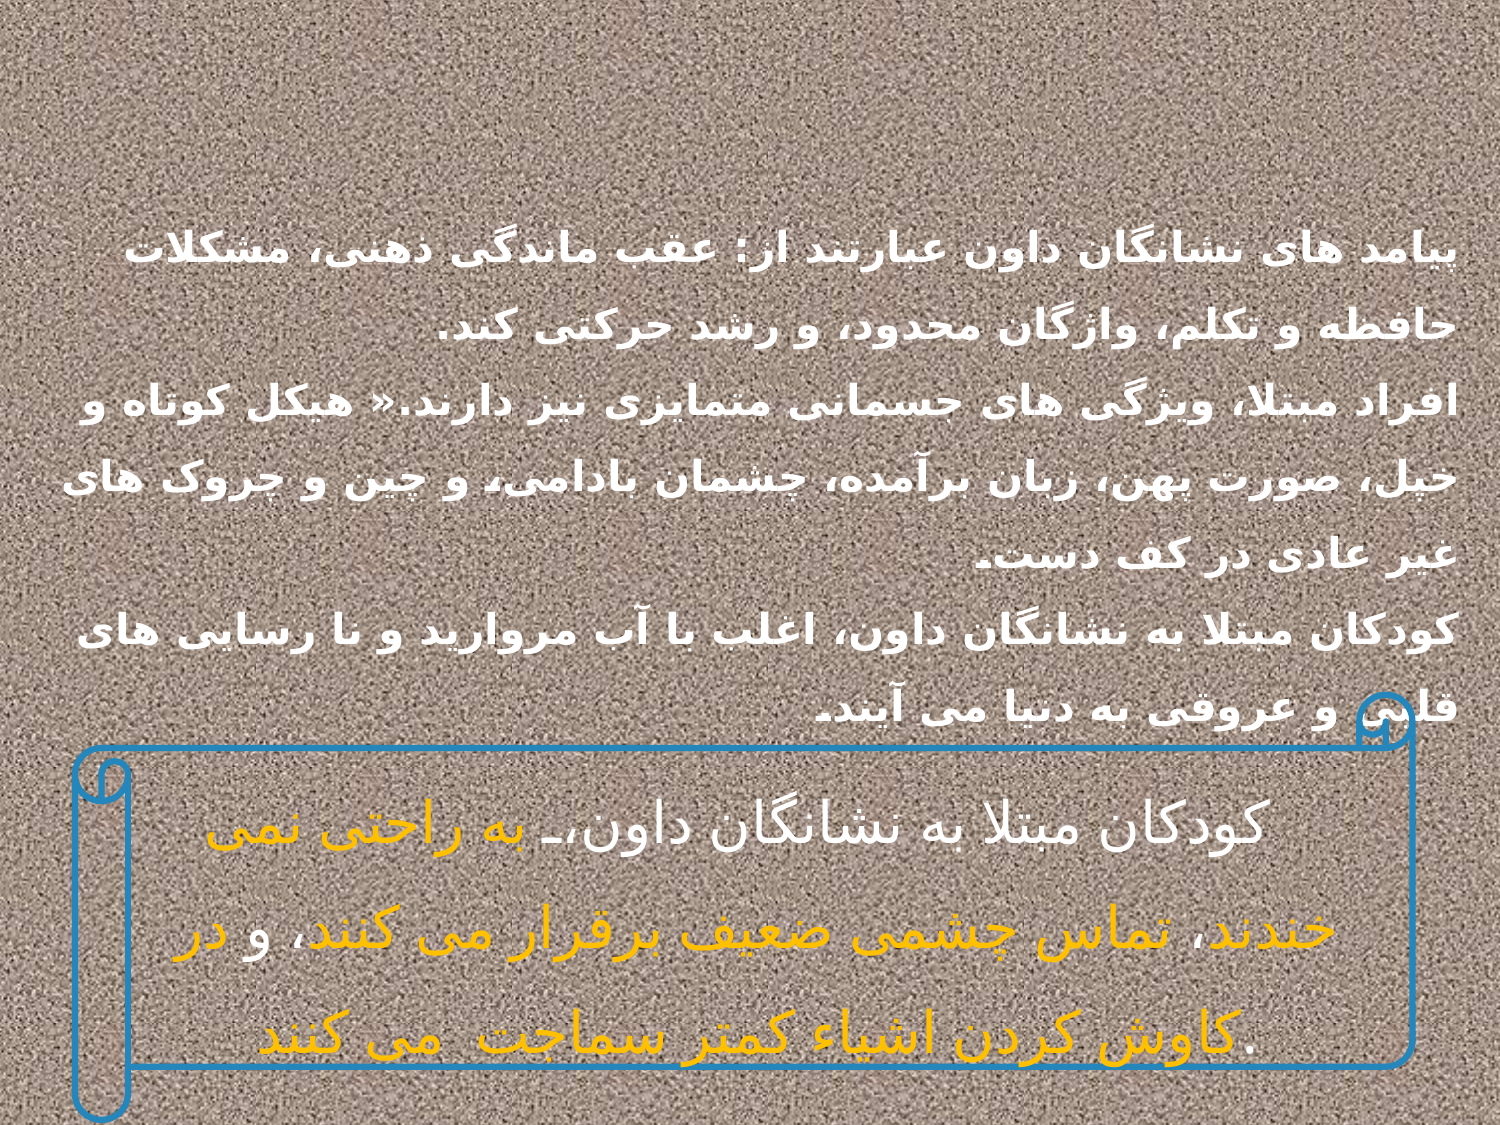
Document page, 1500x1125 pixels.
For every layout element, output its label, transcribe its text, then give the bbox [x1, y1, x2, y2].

list پیامد های نشانگان داون عبارتند از: عقب ماندگی ذهنی، مشکلات حافظه و تکلم، واژگان محدود، و رشد حرکتی کند. افراد مبتلا، ویژگی های جسمانی متمایزی نیز دارند.« هیکل کوتاه و خپل، صورت پهن، زبان برآمده، چشمان بادامی، و چین و چروک های غیر عادی در کف دست. کودکان مبتلا به نشانگان داون، اغلب با آب مروارید و نا رسایی های قلبی و عروقی به دنیا می آیند. [24, 187, 1475, 738]
footer www.modirkade.ir [212, 1050, 904, 1095]
slide_number 22 [1417, 1068, 1494, 1114]
text_box کودکان مبتلا به نشانگان داون، به راحتی نمی خندند، تماس چشمی ضعیف برقرار می کنند، و در کاوش کردن اشیاء کمتر سماجت می کنند. [71, 691, 1416, 1123]
picture [0, 0, 1500, 1125]
